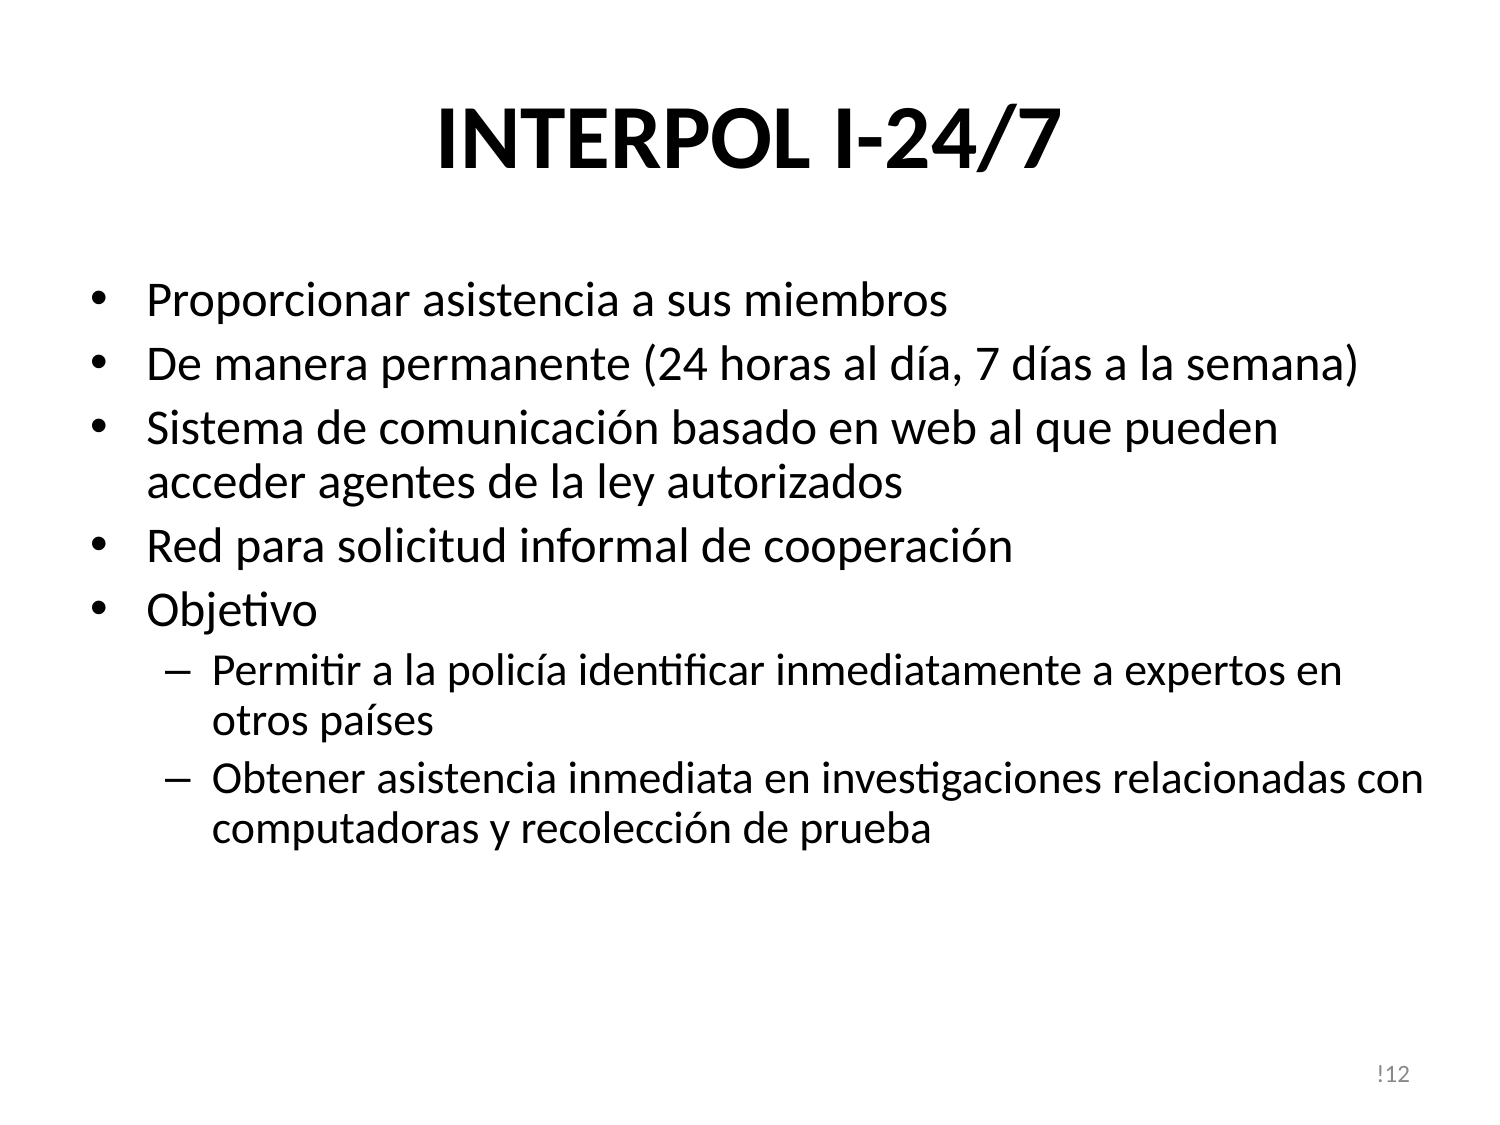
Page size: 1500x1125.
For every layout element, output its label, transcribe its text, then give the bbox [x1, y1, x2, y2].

slide_number !12 [1074, 1042, 1425, 1103]
list Proporcionar asistencia a sus miembros De manera permanente (24 horas al día, 7 días a la semana) Sistema de comunicación basado en web al que pueden acceder agentes de la ley autorizados Red para solicitud informal de cooperación Objetivo Permitir a la policía identificar inmediatamente a expertos en otros países Obtener asistencia inmediata en investigaciones relacionadas con computadoras y recolección de prueba [75, 265, 1463, 1081]
title INTERPOL I-24/7 [75, 28, 1425, 236]
